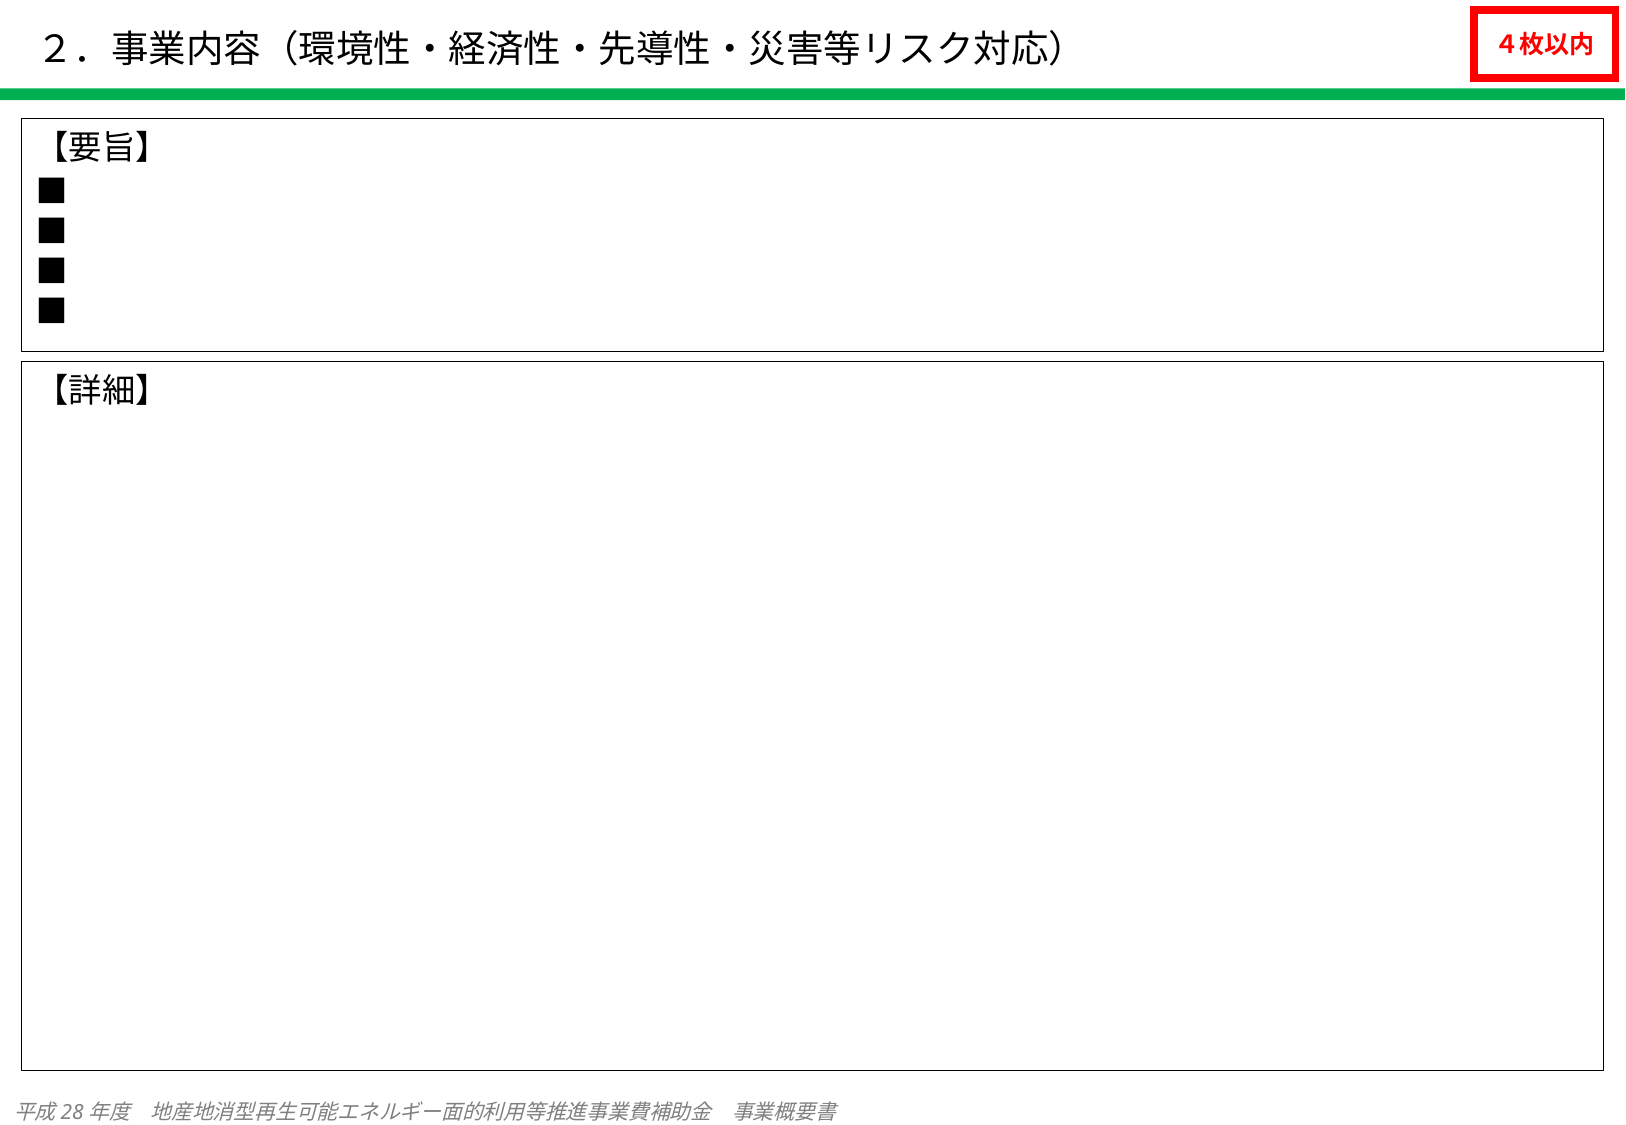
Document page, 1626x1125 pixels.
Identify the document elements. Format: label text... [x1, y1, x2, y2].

text_box 【詳細】 [21, 361, 1604, 1071]
text_box 【要旨】 ■ ■ ■ ■ [21, 118, 1604, 352]
text_box ４枚以内 [1473, 9, 1616, 79]
title ２．事業内容（環境性・経済性・先導性・災害等リスク対応） [21, 6, 1191, 89]
